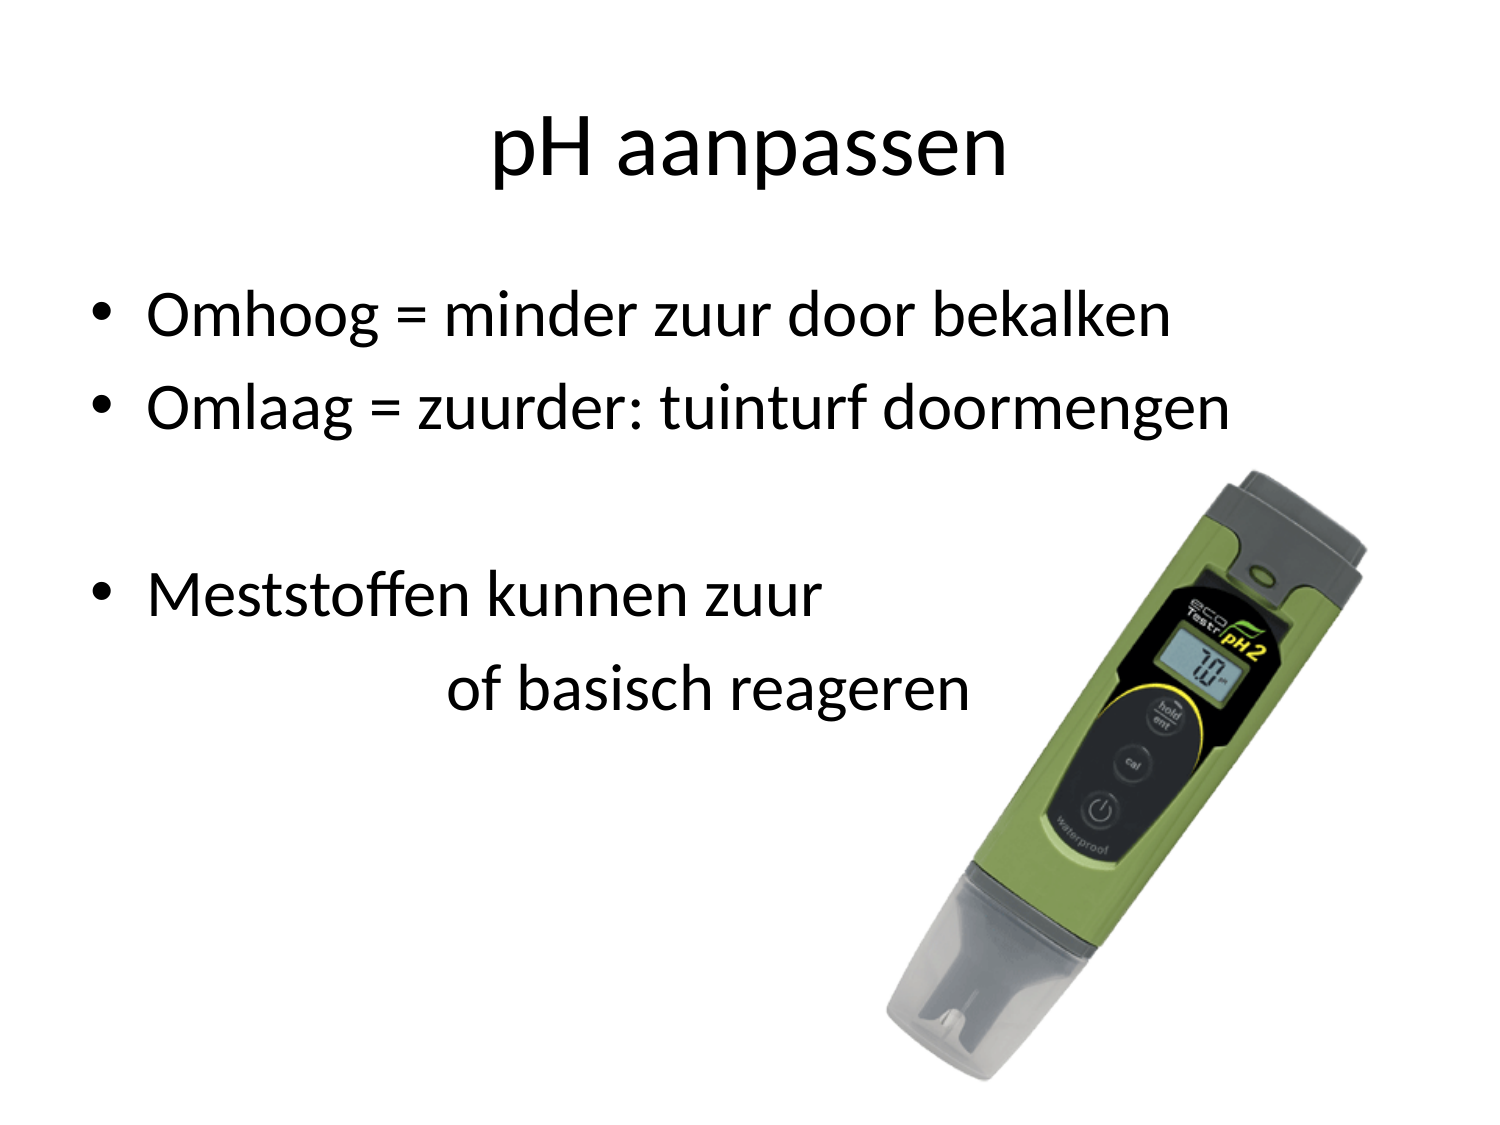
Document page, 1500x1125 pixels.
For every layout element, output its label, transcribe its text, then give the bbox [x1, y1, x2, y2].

picture [808, 437, 1435, 1125]
title pH aanpassen [75, 45, 1425, 233]
list Omhoog = minder zuur door bekalken Omlaag = zuurder: tuinturf doormengen Meststoffen kunnen zuur of basisch reageren [75, 262, 1425, 1005]
